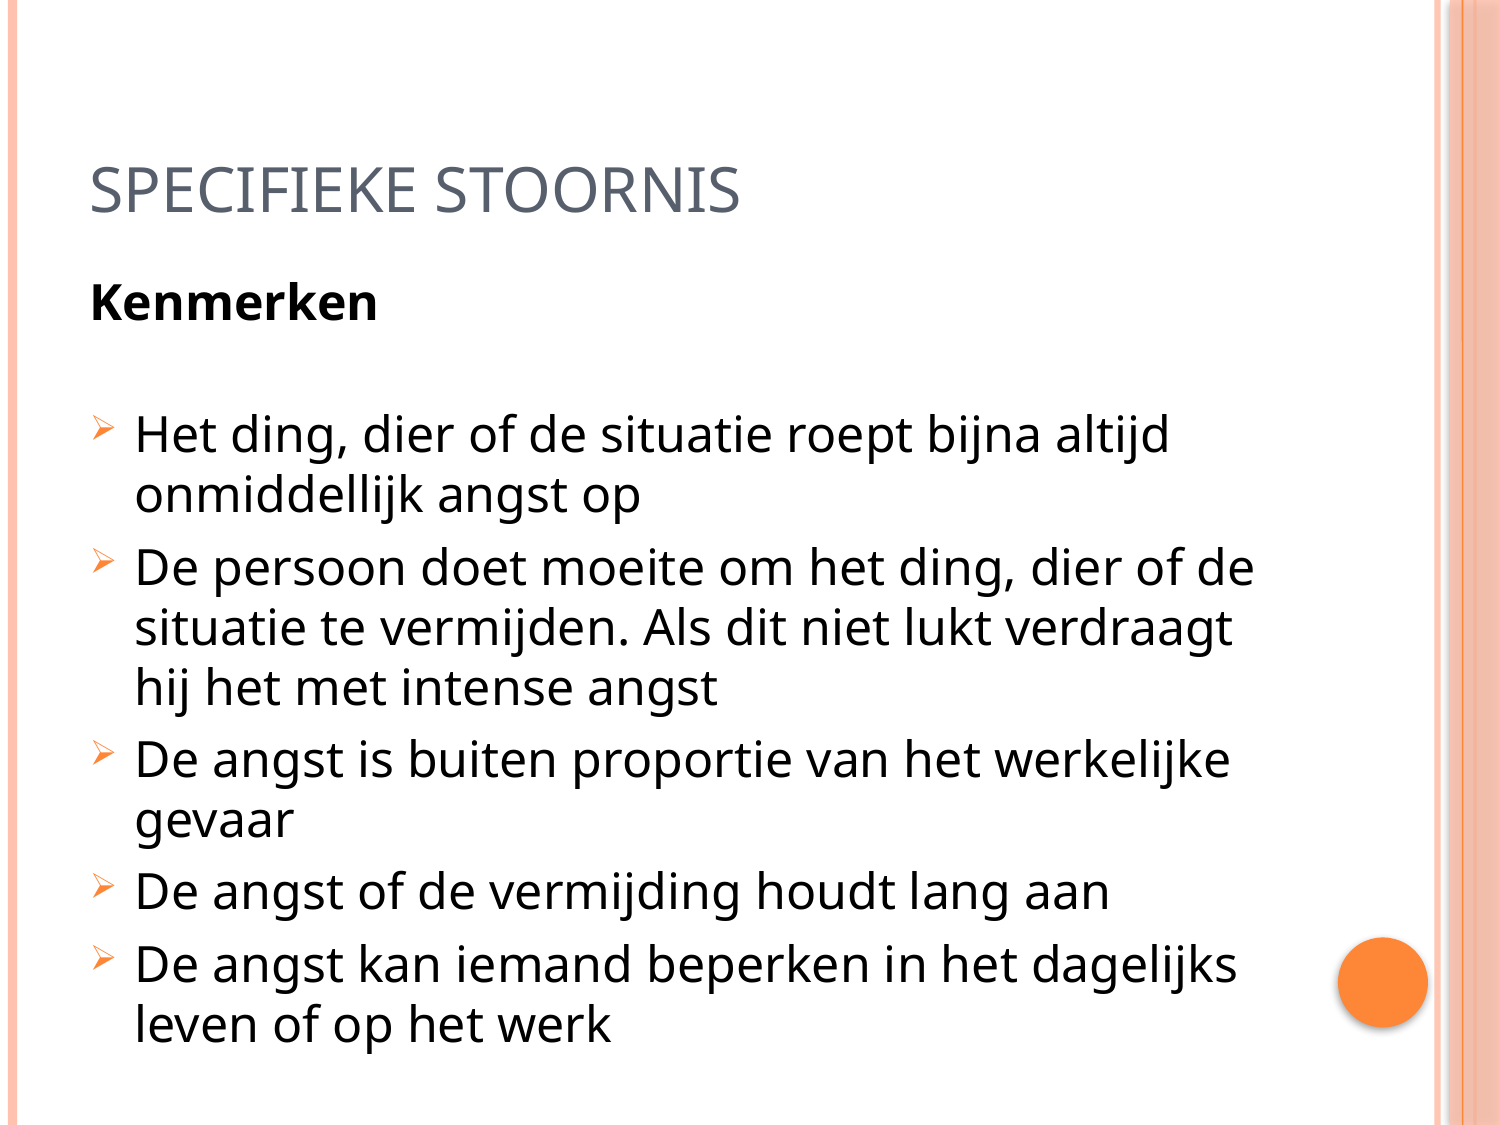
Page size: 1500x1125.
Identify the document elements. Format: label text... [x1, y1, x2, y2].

title Specifieke stoornis [75, 45, 1300, 233]
list Kenmerken Het ding, dier of de situatie roept bijna altijd onmiddellijk angst op De persoon doet moeite om het ding, dier of de situatie te vermijden. Als dit niet lukt verdraagt hij het met intense angst De angst is buiten proportie van het werkelijke gevaar De angst of de vermijding houdt lang aan De angst kan iemand beperken in het dagelijks leven of op het werk [75, 262, 1300, 1062]
